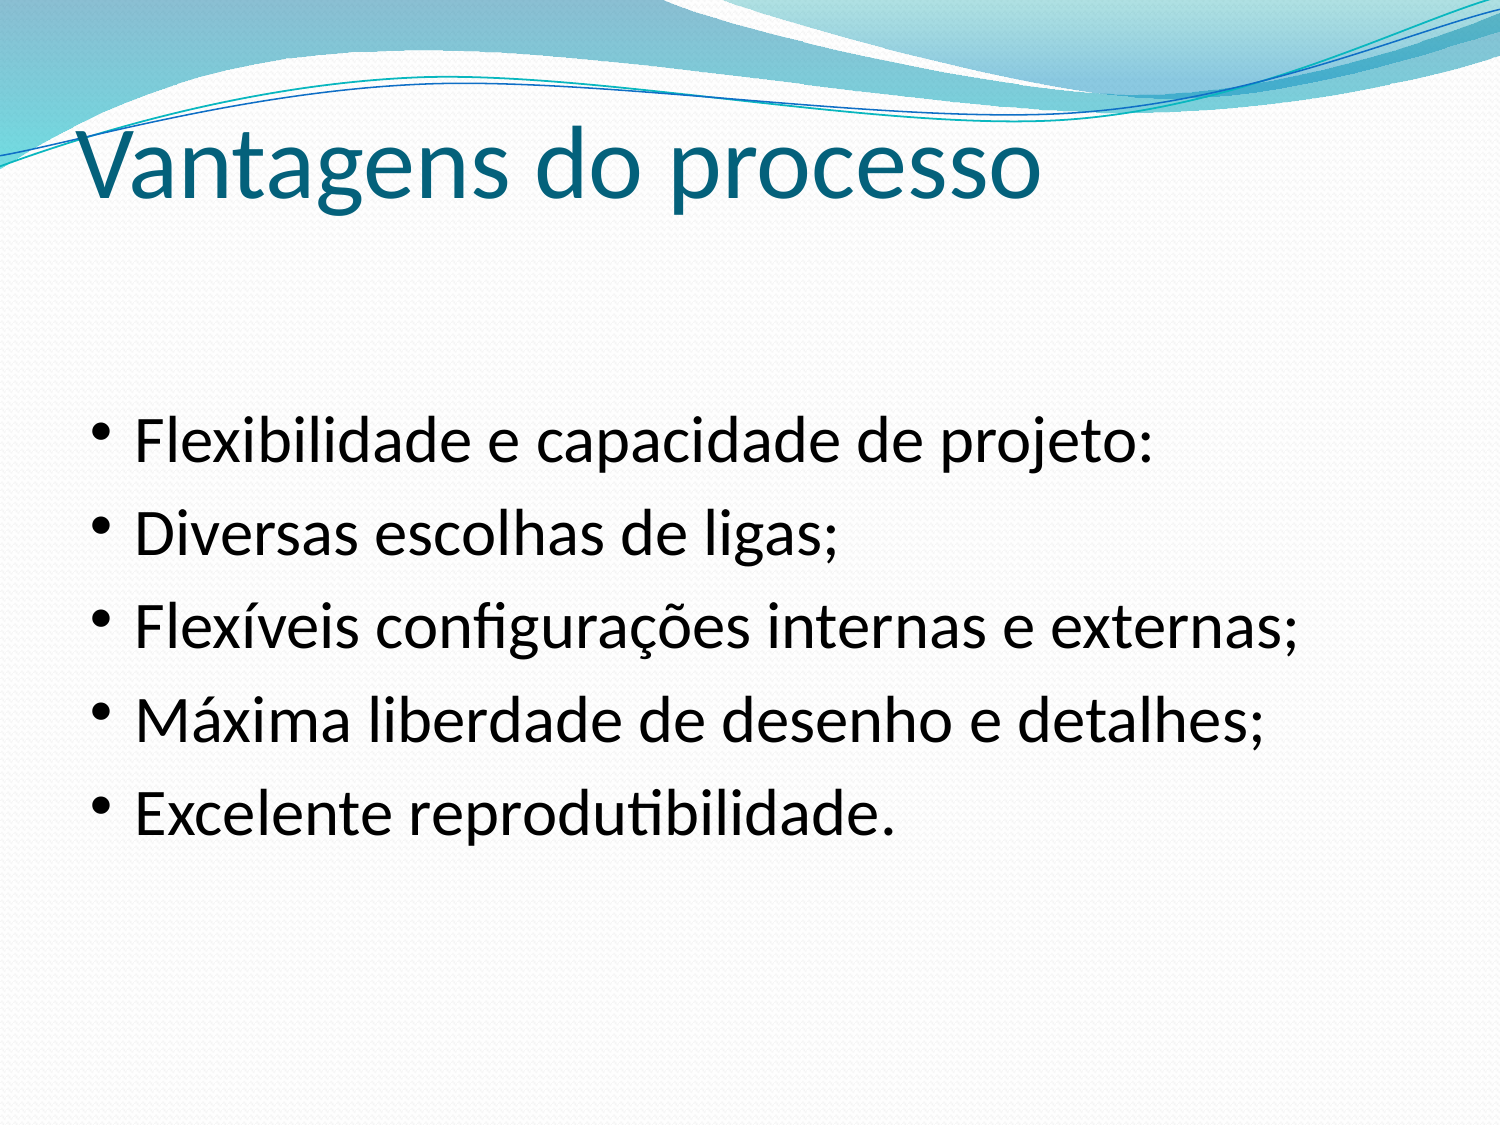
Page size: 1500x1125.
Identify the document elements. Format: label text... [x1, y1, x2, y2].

list Flexibilidade e capacidade de projeto: Diversas escolhas de ligas; Flexíveis configurações internas e externas; Máxima liberdade de desenho e detalhes; Excelente reprodutibilidade. [75, 388, 1425, 929]
title Vantagens do processo [75, 32, 1425, 220]
